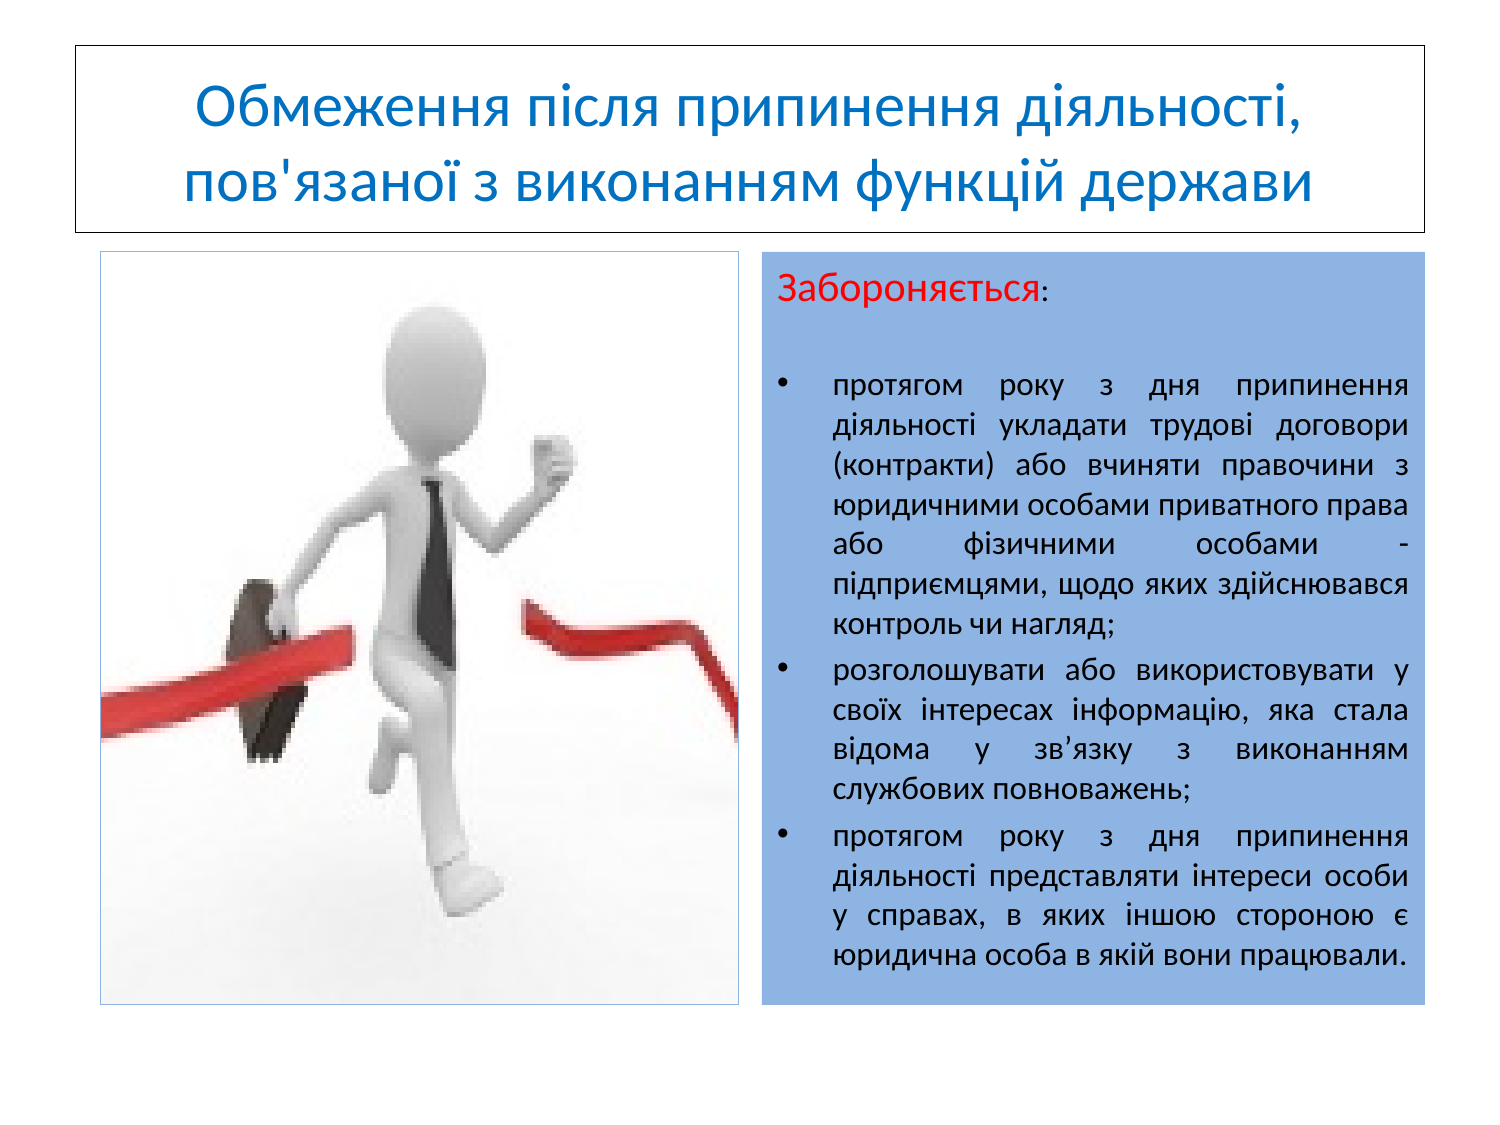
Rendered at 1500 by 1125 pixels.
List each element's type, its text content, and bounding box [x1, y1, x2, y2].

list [100, 251, 739, 1006]
title Обмеження після припинення діяльності, пов'язаної з виконанням функцій держави [75, 45, 1425, 233]
list Забороняється: протягом року з дня припинення діяльності укладати трудові договори (контракти) або вчиняти правочини з юридичними особами приватного права або фізичними особами - підприємцями, щодо яких здійснювався контроль чи нагляд; розголошувати або використовувати у своїх інтересах інформацію, яка стала відома у зв’язку з виконанням службових повноважень; протягом року з дня припинення діяльності представляти інтереси особи у справах, в яких іншою стороною є юридична особа в якій вони працювали. [761, 251, 1425, 1005]
